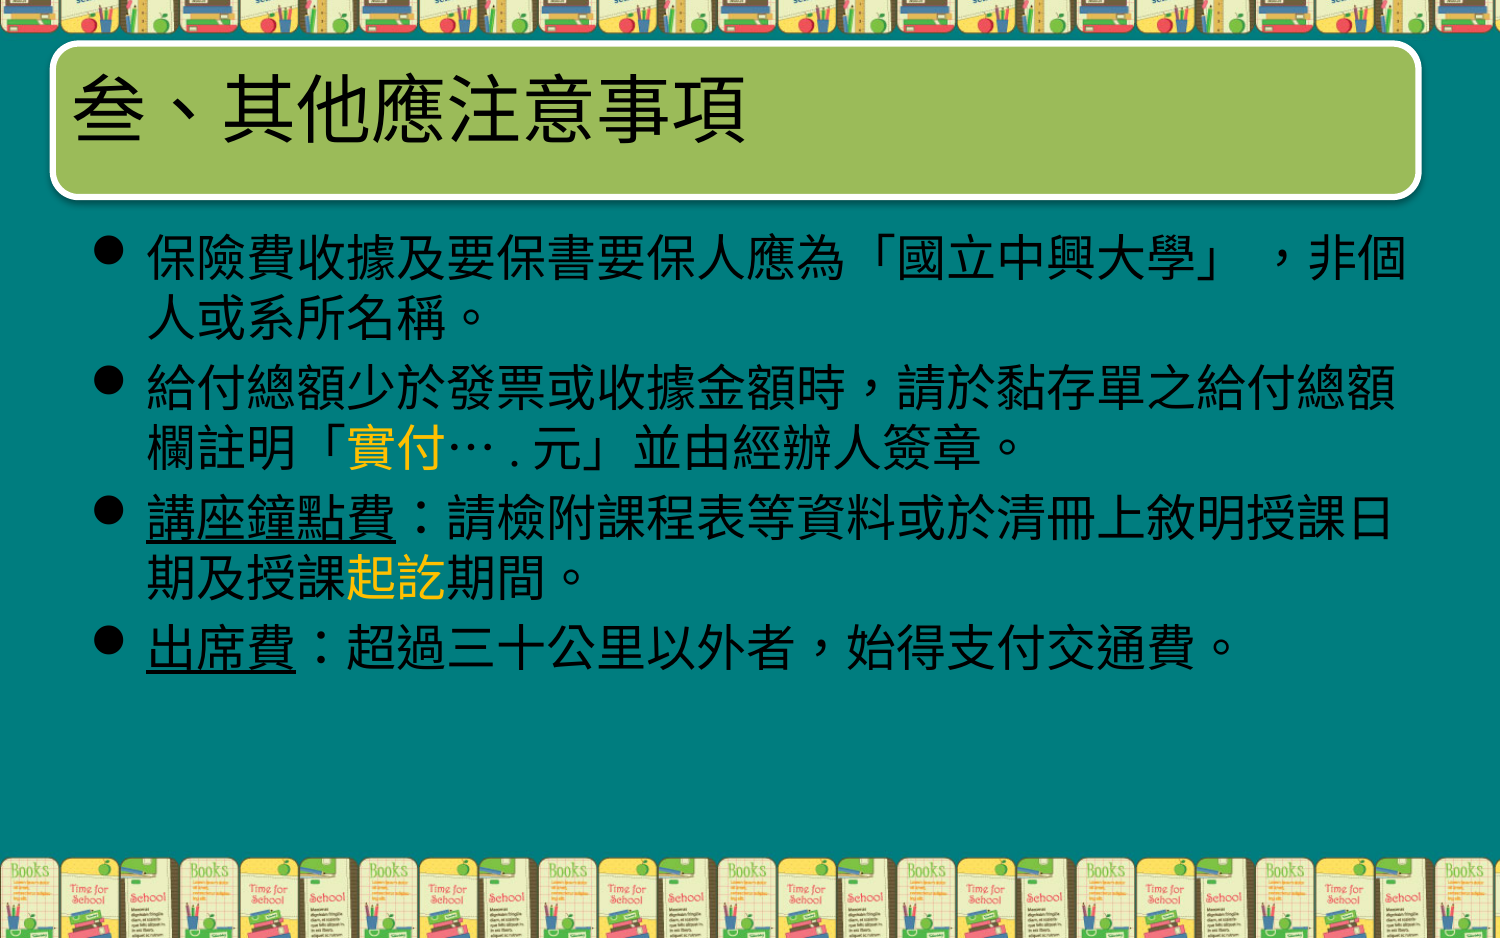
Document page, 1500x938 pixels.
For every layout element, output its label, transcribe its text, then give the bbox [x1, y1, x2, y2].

text_box [49, 40, 1422, 201]
text_box 叁、其他應注意事項 [56, 55, 761, 160]
picture [0, 0, 1500, 938]
list 保險費收據及要保書要保人應為「國立中興大學」 ，非個人或系所名稱。 給付總額少於發票或收據金額時，請於黏存單之給付總額欄註明「實付….元」並由經辦人簽章。 講座鐘點費：請檢附課程表等資料或於清冊上敘明授課日期及授課起訖期間。 出席費：超過三十公里以外者，始得支付交通費。 [75, 218, 1425, 838]
